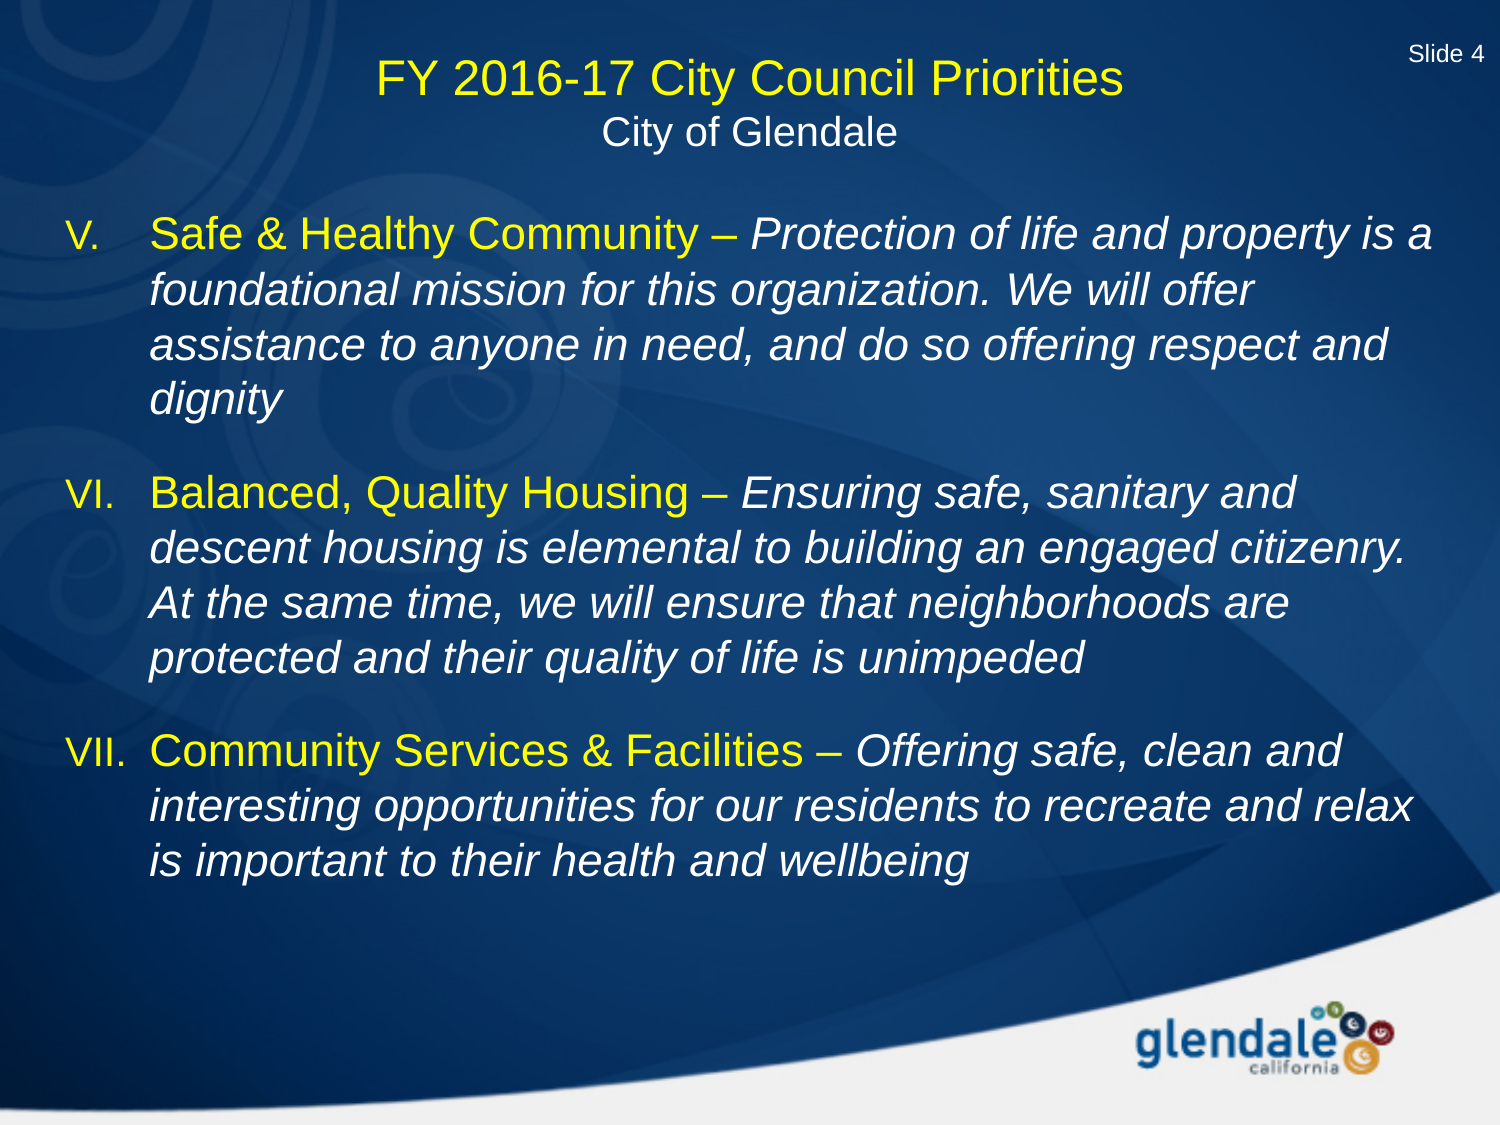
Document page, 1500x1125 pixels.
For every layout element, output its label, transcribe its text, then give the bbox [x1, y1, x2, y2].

list Safe & Healthy Community – Protection of life and property is a foundational mission for this organization. We will offer assistance to anyone in need, and do so offering respect and dignity Balanced, Quality Housing – Ensuring safe, sanitary and descent housing is elemental to building an engaged citizenry. At the same time, we will ensure that neighborhoods are protected and their quality of life is unimpeded Community Services & Facilities – Offering safe, clean and interesting opportunities for our residents to recreate and relax is important to their health and wellbeing [50, 162, 1463, 1063]
title FY 2016-17 City Council Priorities City of Glendale [50, 24, 1450, 162]
picture [0, 0, 1500, 1125]
slide_number Slide 4 [1149, 0, 1500, 75]
